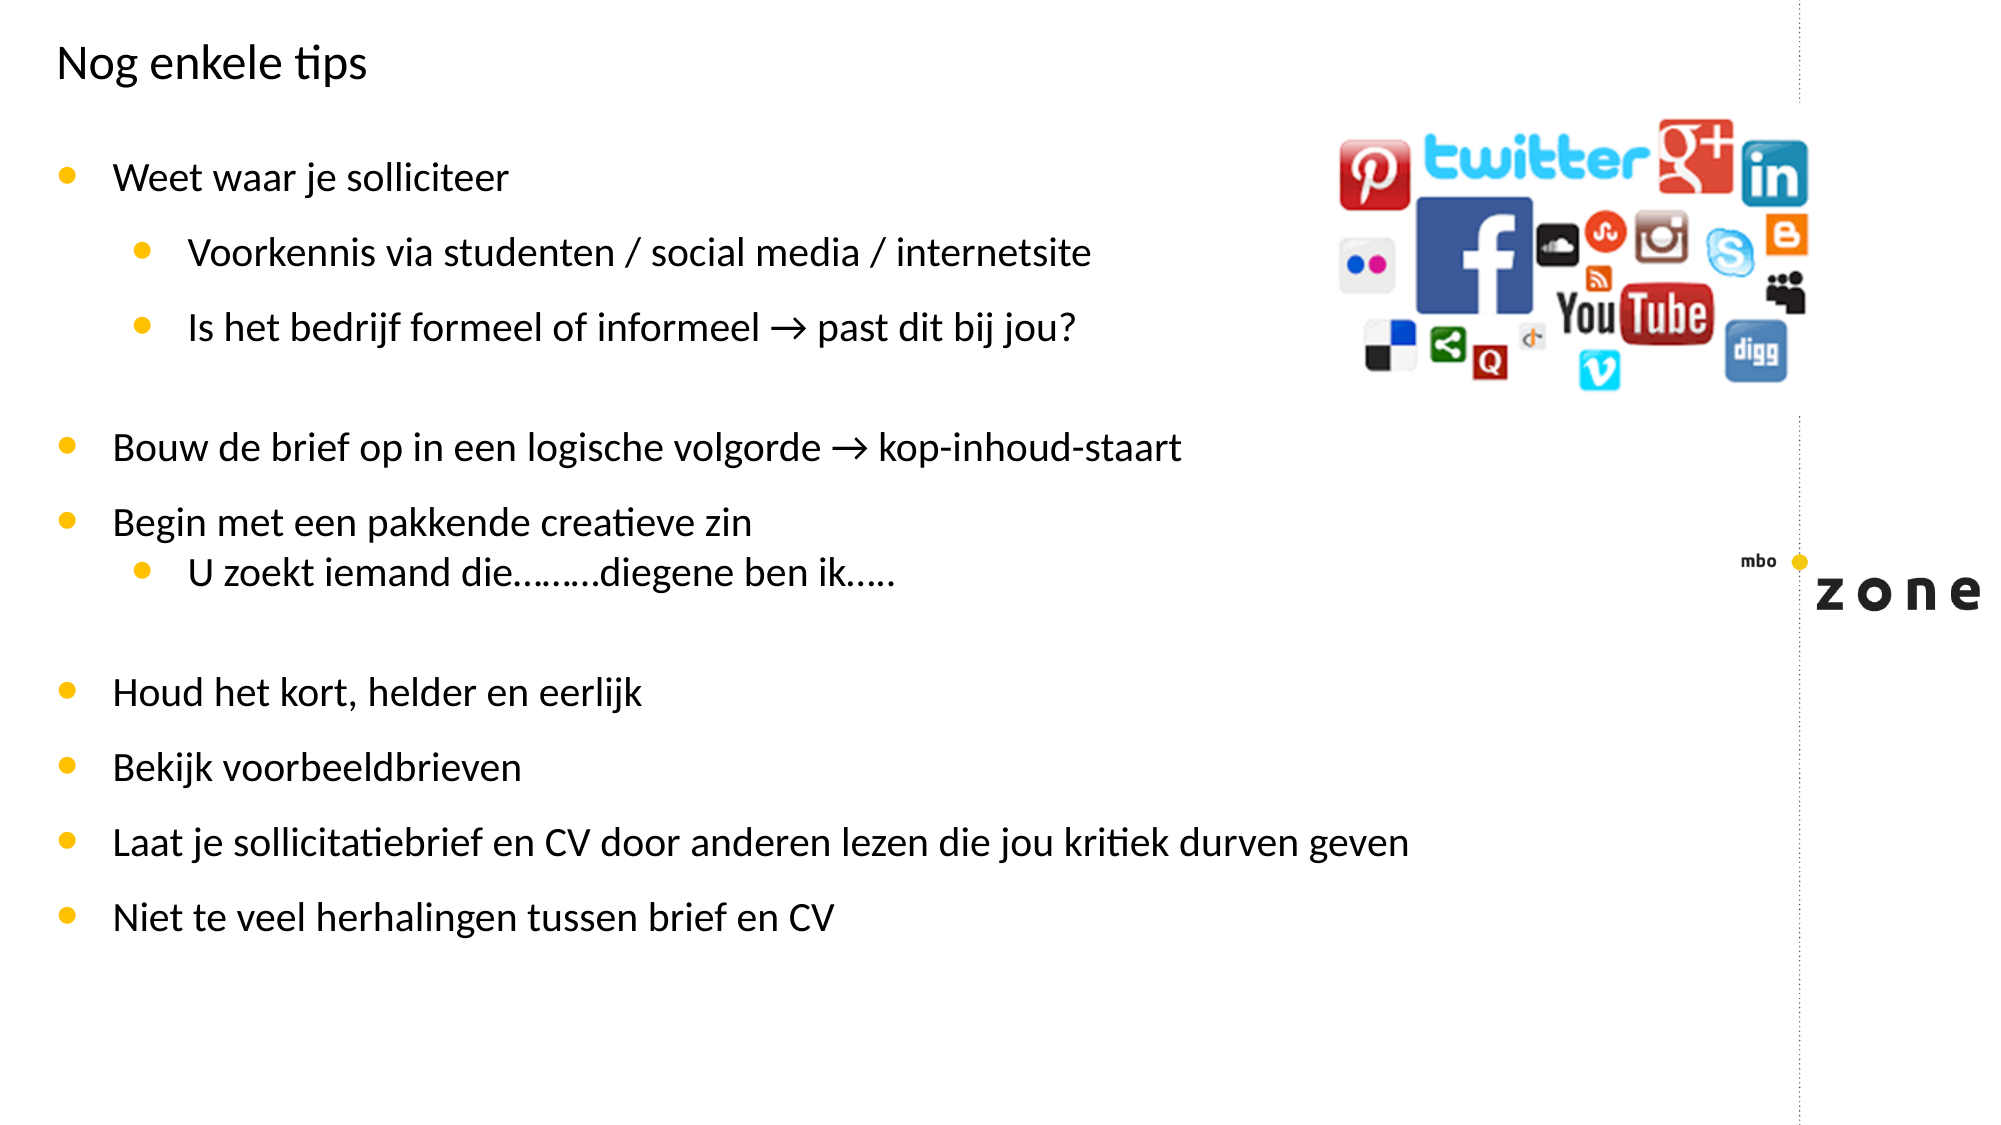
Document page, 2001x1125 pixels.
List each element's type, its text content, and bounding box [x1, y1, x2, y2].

picture [1321, 0, 2001, 1125]
text_box Nog enkele tips Weet waar je solliciteer Voorkennis via studenten / social media / internetsite Is het bedrijf formeel of informeel → past dit bij jou? Bouw de brief op in een logische volgorde → kop-inhoud-staart Begin met een pakkende creatieve zin U zoekt iemand die………diegene ben ik….. Houd het kort, helder en eerlijk Bekijk voorbeeldbrieven Laat je sollicitatiebrief en CV door anderen lezen die jou kritiek durven geven Niet te veel herhalingen tussen brief en CV [41, 22, 1476, 948]
